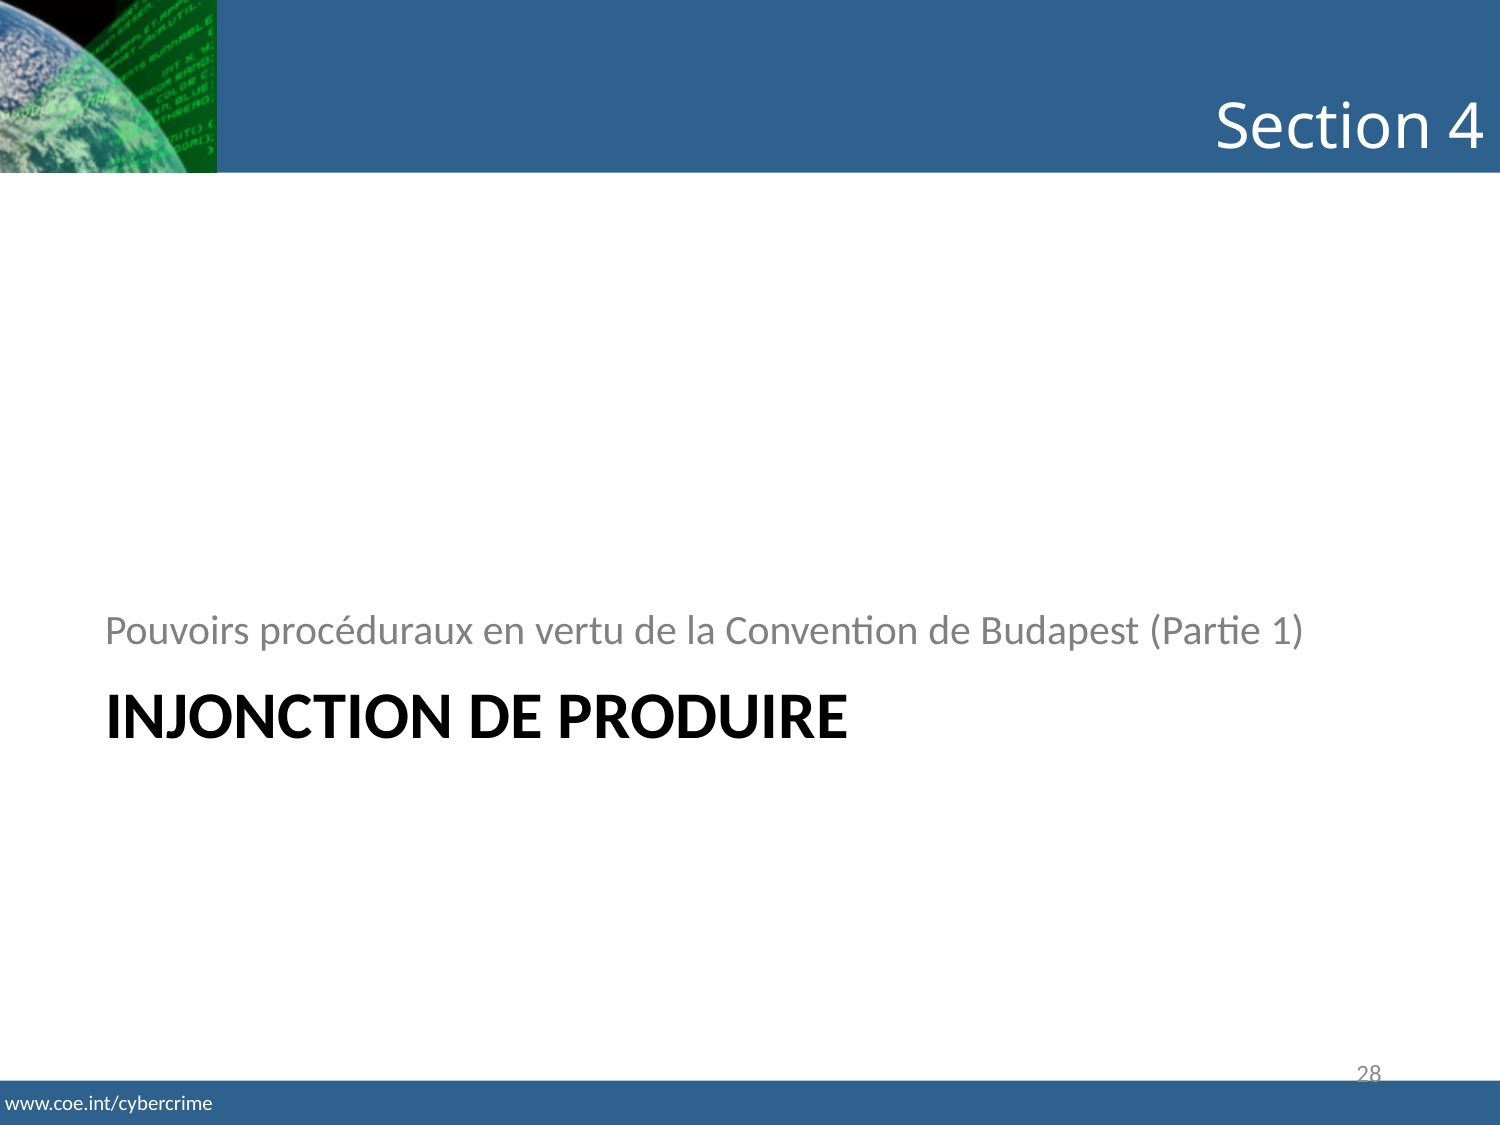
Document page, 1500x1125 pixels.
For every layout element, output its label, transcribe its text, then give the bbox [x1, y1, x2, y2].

text_box Pouvoirs procéduraux en vertu de la Convention de Budapest (Partie 1) [90, 601, 1384, 674]
text_box 28 [1059, 1042, 1397, 1103]
text_box Section 4 [461, 0, 1500, 170]
text_box INJONCTION DE PRODUIRE [90, 674, 1384, 920]
picture [0, 0, 217, 173]
